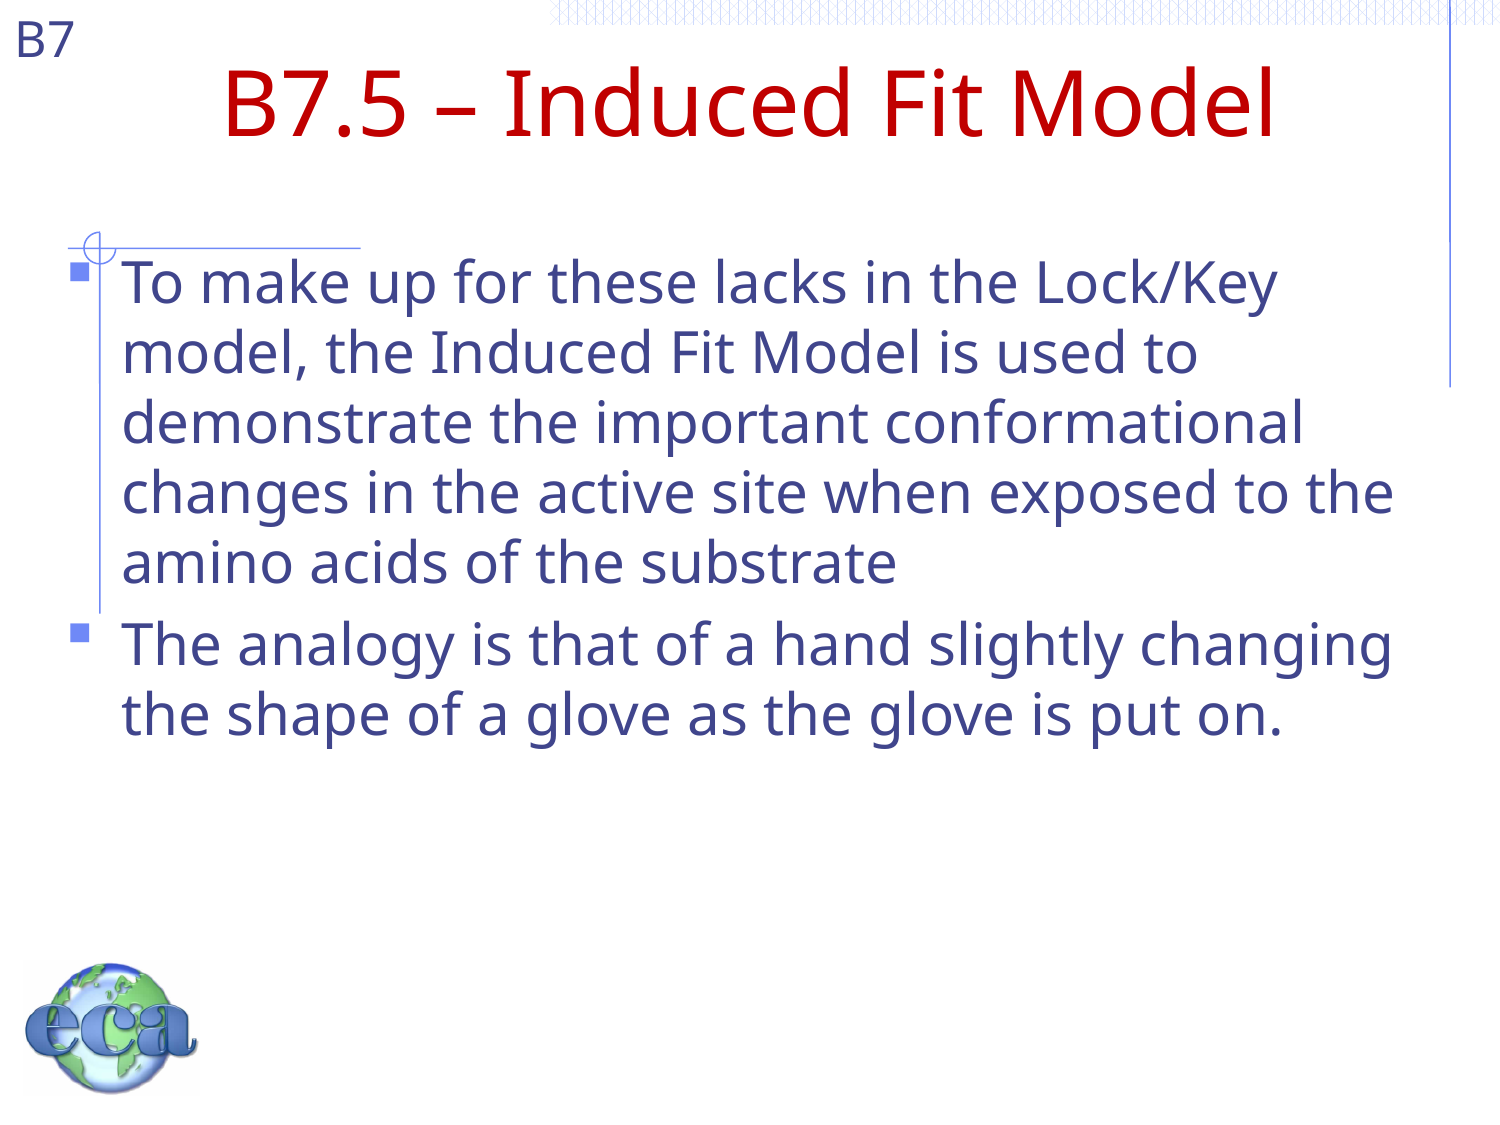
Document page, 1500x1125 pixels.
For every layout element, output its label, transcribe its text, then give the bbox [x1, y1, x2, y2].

list To make up for these lacks in the Lock/Key model, the Induced Fit Model is used to demonstrate the important conformational changes in the active site when exposed to the amino acids of the substrate The analogy is that of a hand slightly changing the shape of a glove as the glove is put on. [49, 237, 1463, 976]
picture [23, 960, 200, 1096]
title B7.5 – Induced Fit Model [37, 24, 1463, 163]
